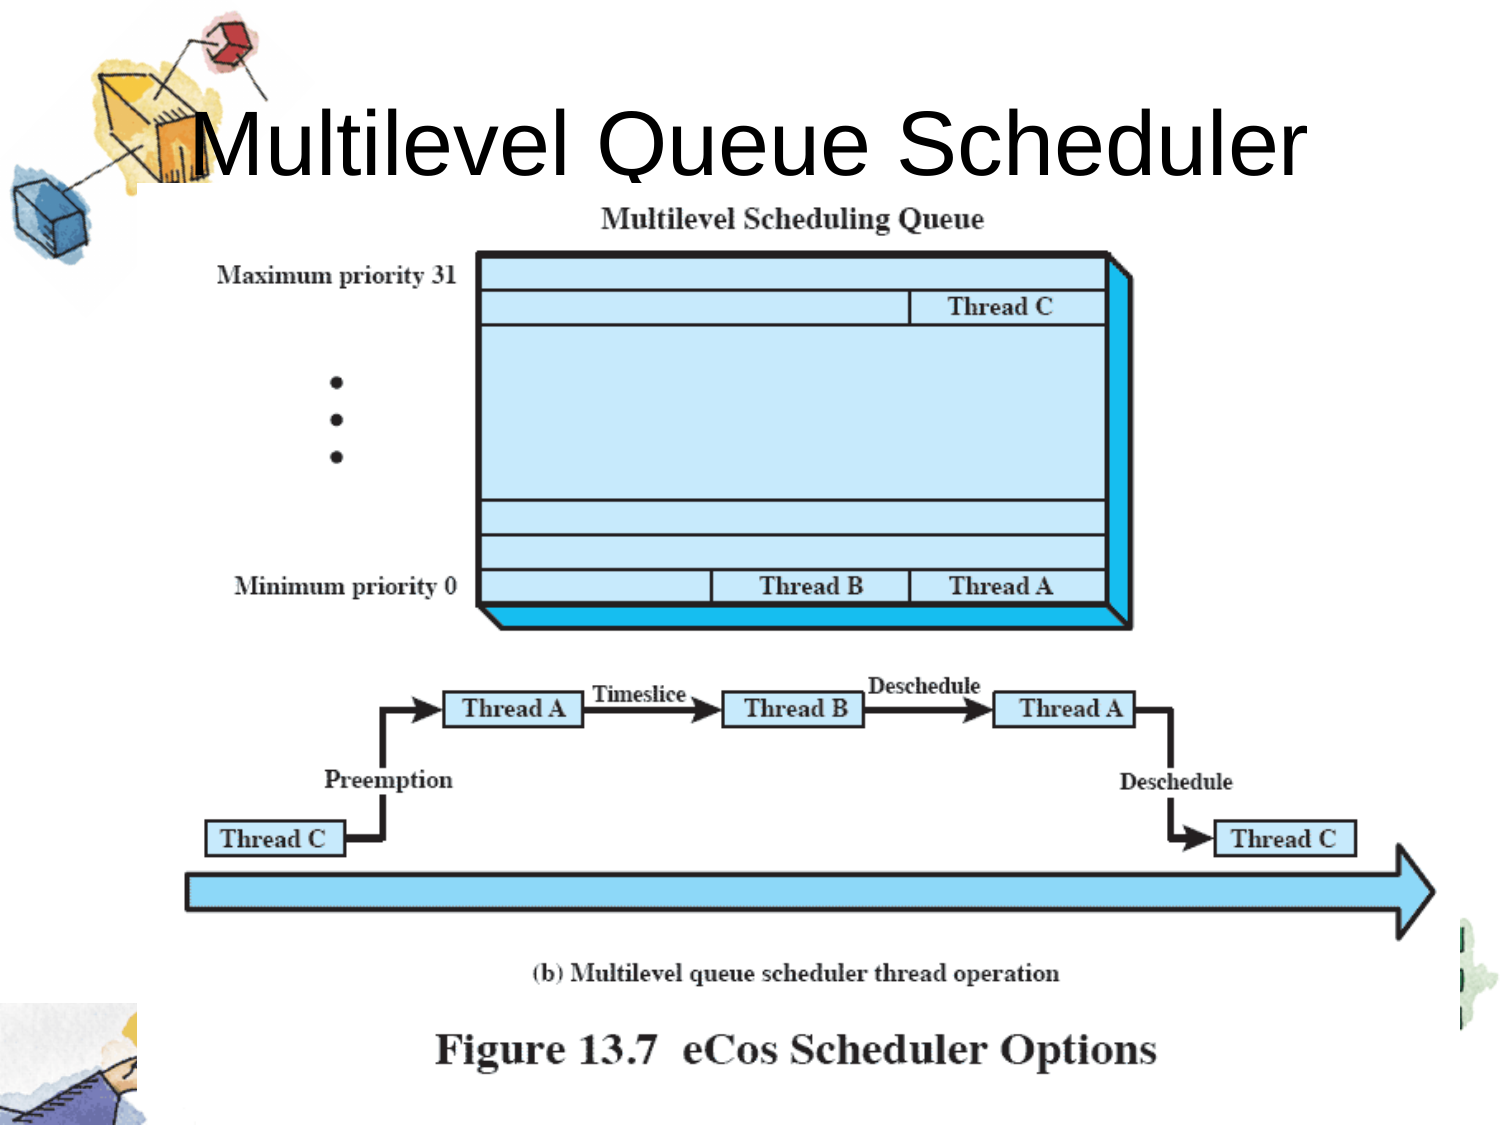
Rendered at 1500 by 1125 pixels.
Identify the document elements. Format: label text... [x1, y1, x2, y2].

picture [1461, 912, 1500, 1050]
picture [0, 1003, 196, 1125]
picture [0, 85, 137, 316]
title Multilevel Queue Scheduler [74, 44, 1426, 233]
picture [114, 0, 274, 44]
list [137, 183, 1461, 1104]
